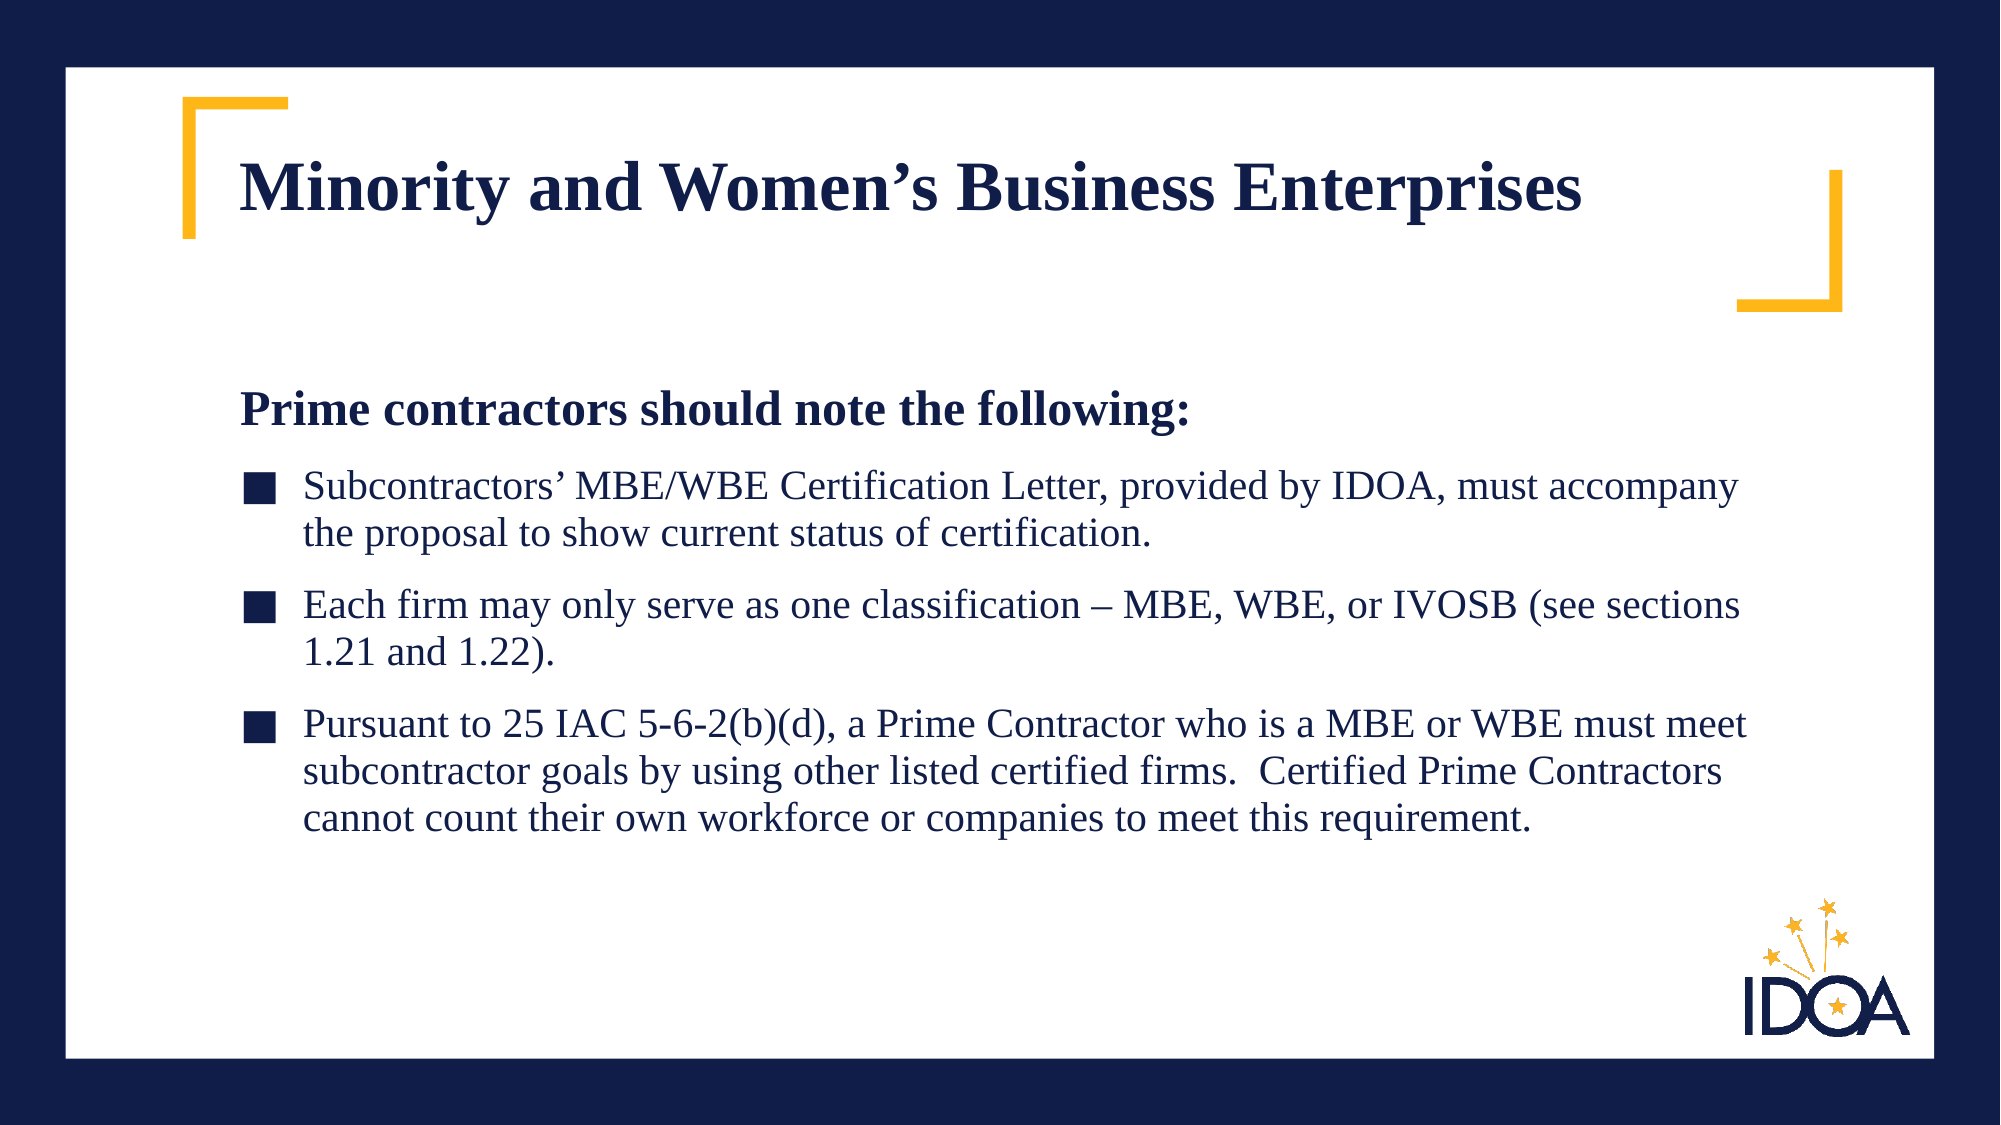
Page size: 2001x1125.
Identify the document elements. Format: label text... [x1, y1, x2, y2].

list Prime contractors should note the following: Subcontractors’ MBE/WBE Certification Letter, provided by IDOA, must accompany the proposal to show current status of certification. Each firm may only serve as one classification – MBE, WBE, or IVOSB (see sections 1.21 and 1.22). Pursuant to 25 IAC 5-6-2(b)(d), a Prime Contractor who is a MBE or WBE must meet subcontractor goals by using other listed certified firms. Certified Prime Contractors cannot count their own workforce or companies to meet this requirement. [225, 375, 1800, 851]
picture [1702, 857, 1959, 1114]
title Minority and Women’s Business Enterprises [225, 142, 1800, 279]
